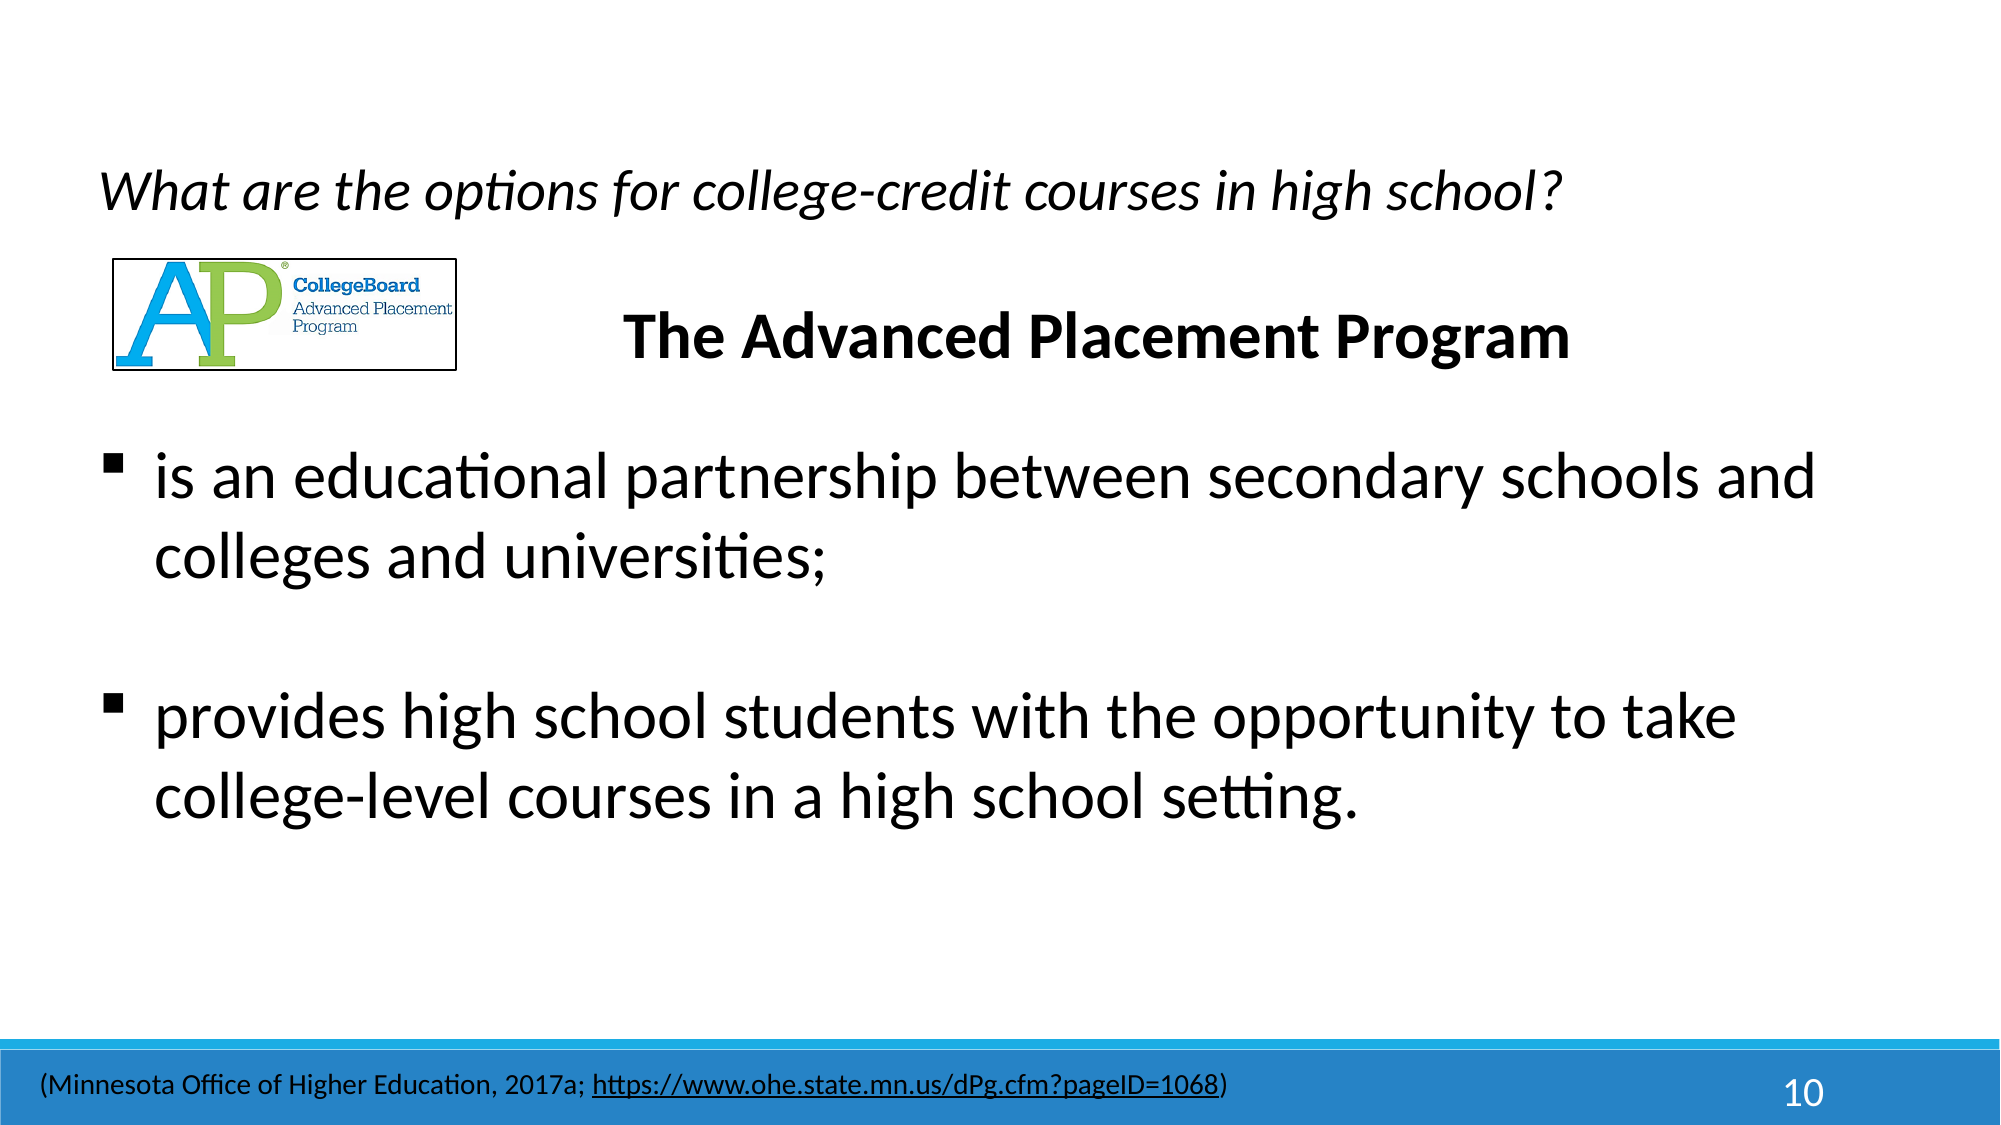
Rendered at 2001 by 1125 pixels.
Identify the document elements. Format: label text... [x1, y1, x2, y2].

text_box What are the options for college-credit courses in high school? The Advanced Placement Program is an educational partnership between secondary schools and colleges and universities; provides high school students with the opportunity to take college-level courses in a high school setting. [83, 144, 1964, 919]
picture [113, 259, 456, 370]
slide_number 10 [1624, 1059, 1840, 1120]
text_box (Minnesota Office of Higher Education, 2017a; https://www.ohe.state.mn.us/dPg.cfm?pageID=1068) [24, 1057, 1464, 1108]
